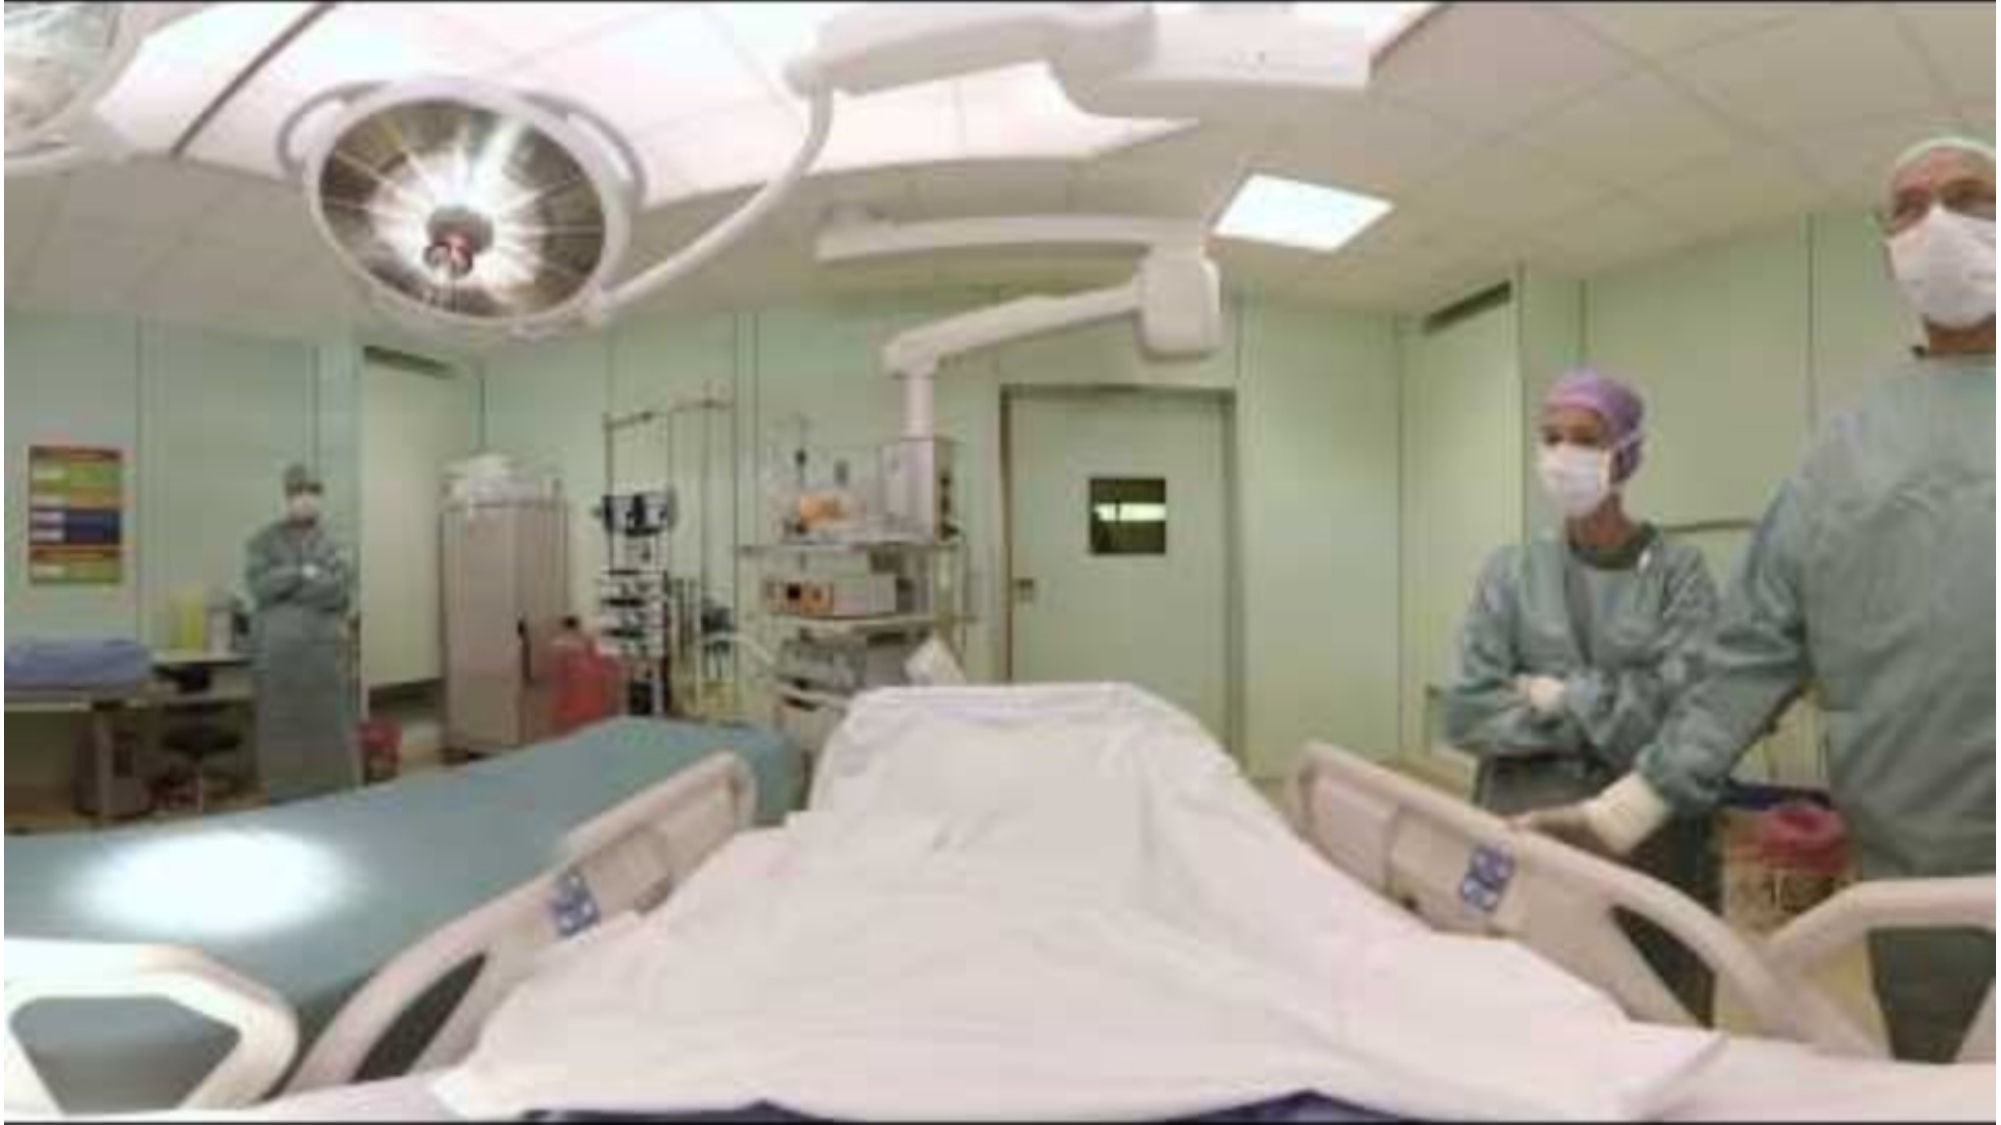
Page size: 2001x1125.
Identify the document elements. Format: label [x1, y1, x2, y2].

text_box [3, 0, 1997, 1125]
